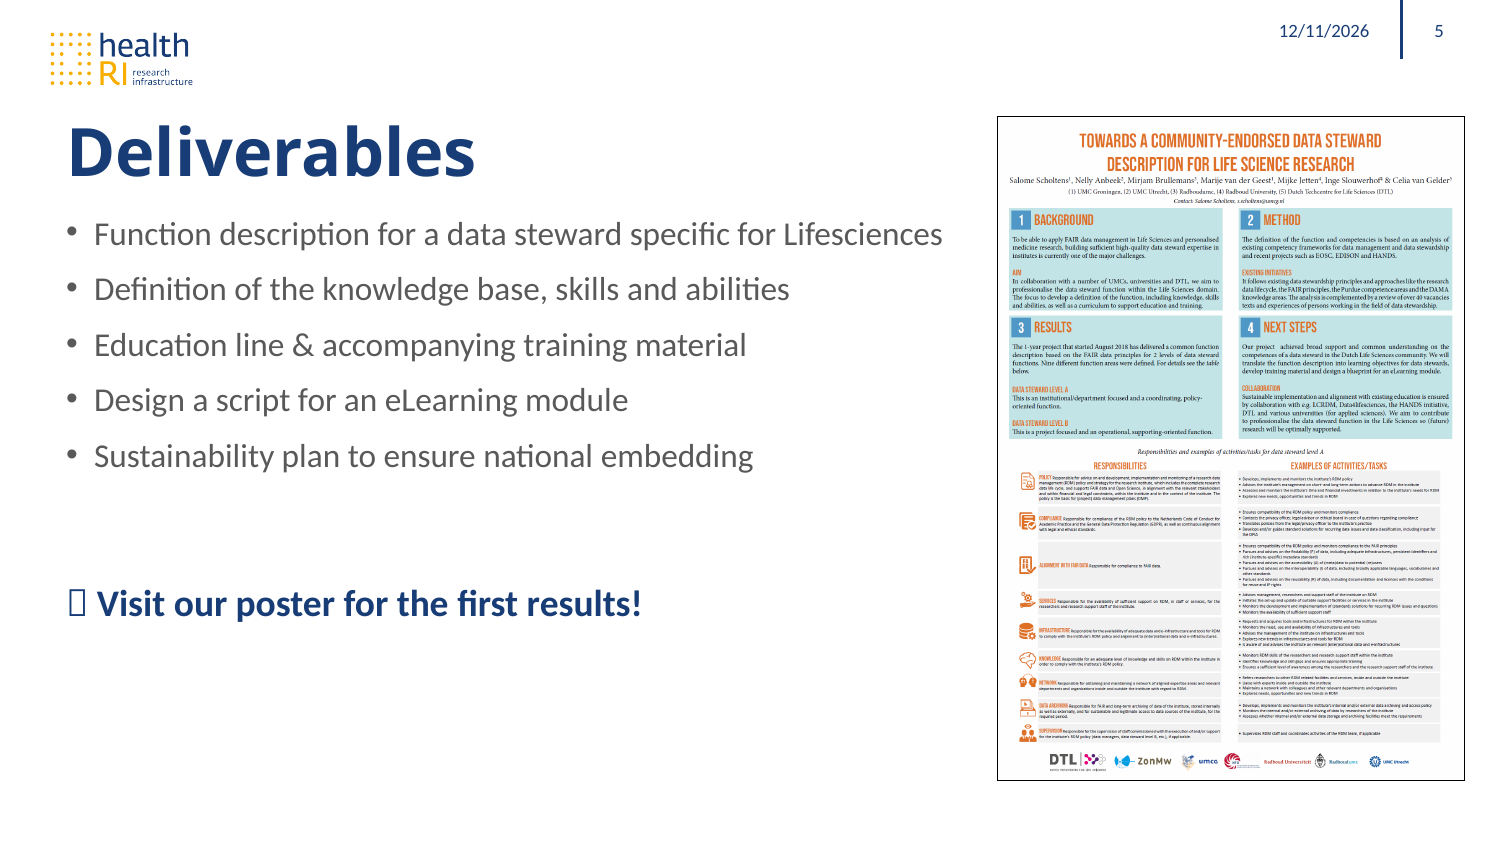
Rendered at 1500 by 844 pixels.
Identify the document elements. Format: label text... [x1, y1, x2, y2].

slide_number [1246, 7, 1385, 52]
picture [998, 117, 1464, 780]
picture [44, 25, 199, 93]
list Function description for a data steward specific for Lifesciences Definition of the knowledge base, skills and abilities Education line & accompanying training material Design a script for an eLearning module Sustainability plan to ensure national embedding  Visit our poster for the first results! [50, 204, 1448, 791]
slide_number 5 [1419, 7, 1500, 53]
title Deliverables [50, 111, 1448, 204]
